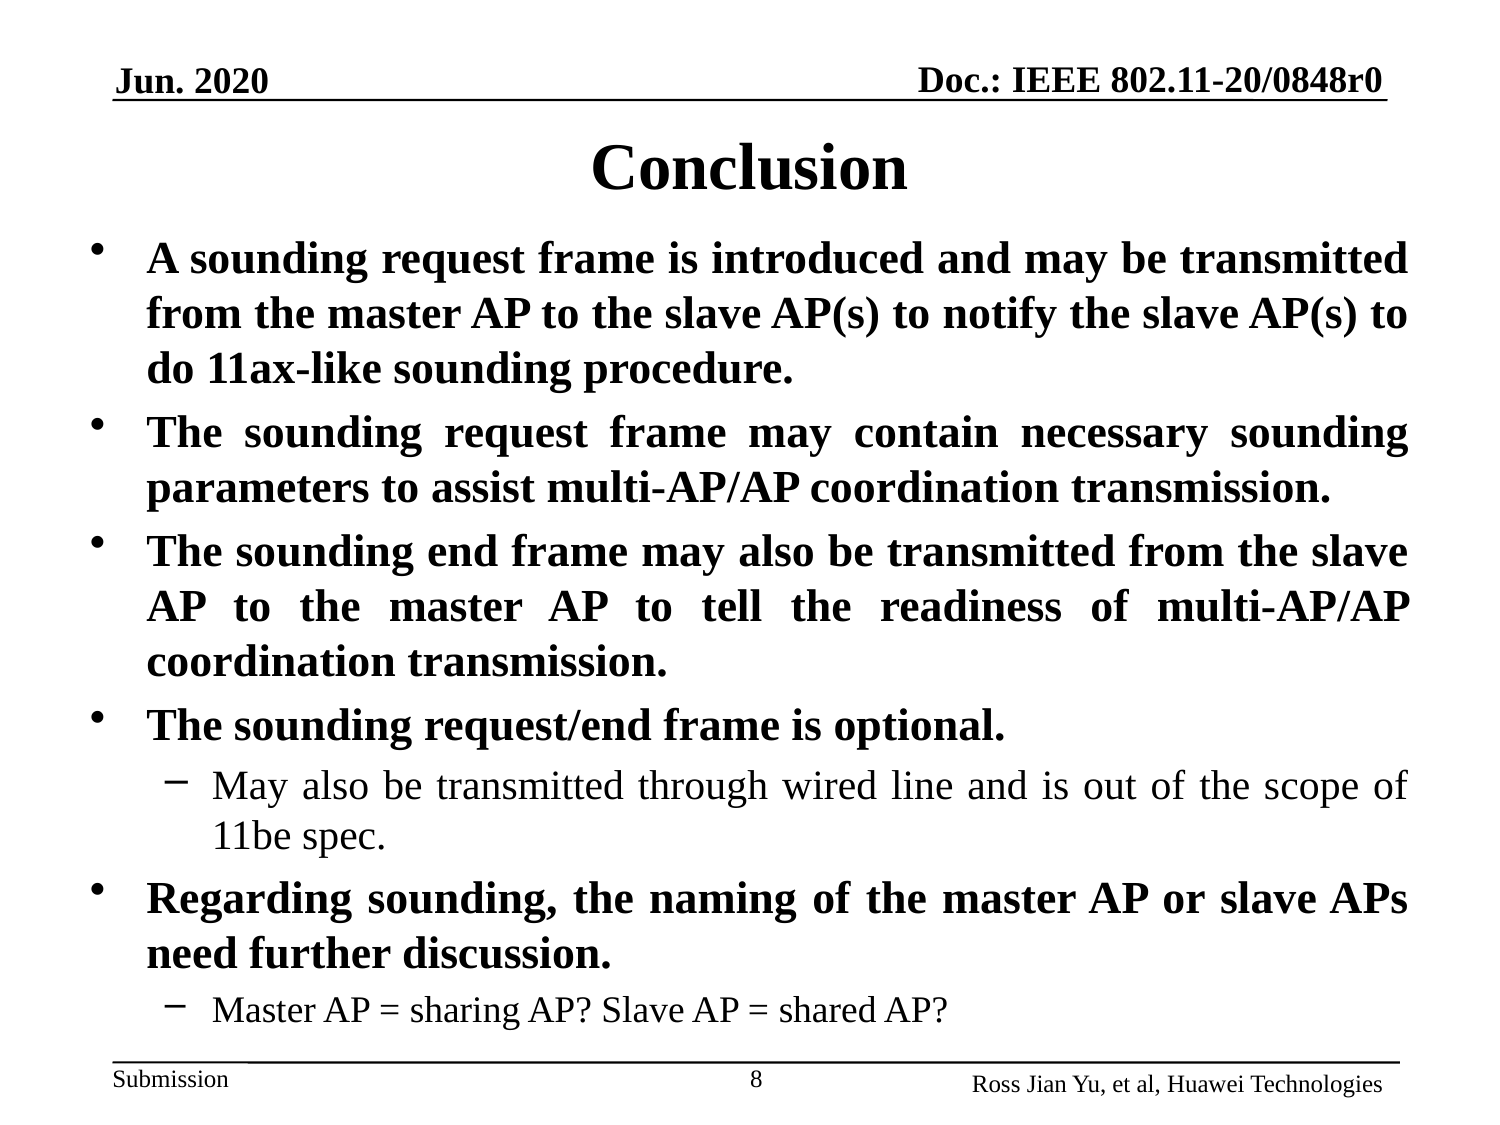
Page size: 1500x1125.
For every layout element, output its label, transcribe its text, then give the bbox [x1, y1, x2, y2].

slide_number 8 [741, 1061, 772, 1093]
list A sounding request frame is introduced and may be transmitted from the master AP to the slave AP(s) to notify the slave AP(s) to do 11ax-like sounding procedure. The sounding request frame may contain necessary sounding parameters to assist multi-AP/AP coordination transmission. The sounding end frame may also be transmitted from the slave AP to the master AP to tell the readiness of multi-AP/AP coordination transmission. The sounding request/end frame is optional. May also be transmitted through wired line and is out of the scope of 11be spec. Regarding sounding, the naming of the master AP or slave APs need further discussion. Master AP = sharing AP? Slave AP = shared AP? [74, 219, 1425, 1048]
title Conclusion [74, 67, 1425, 219]
